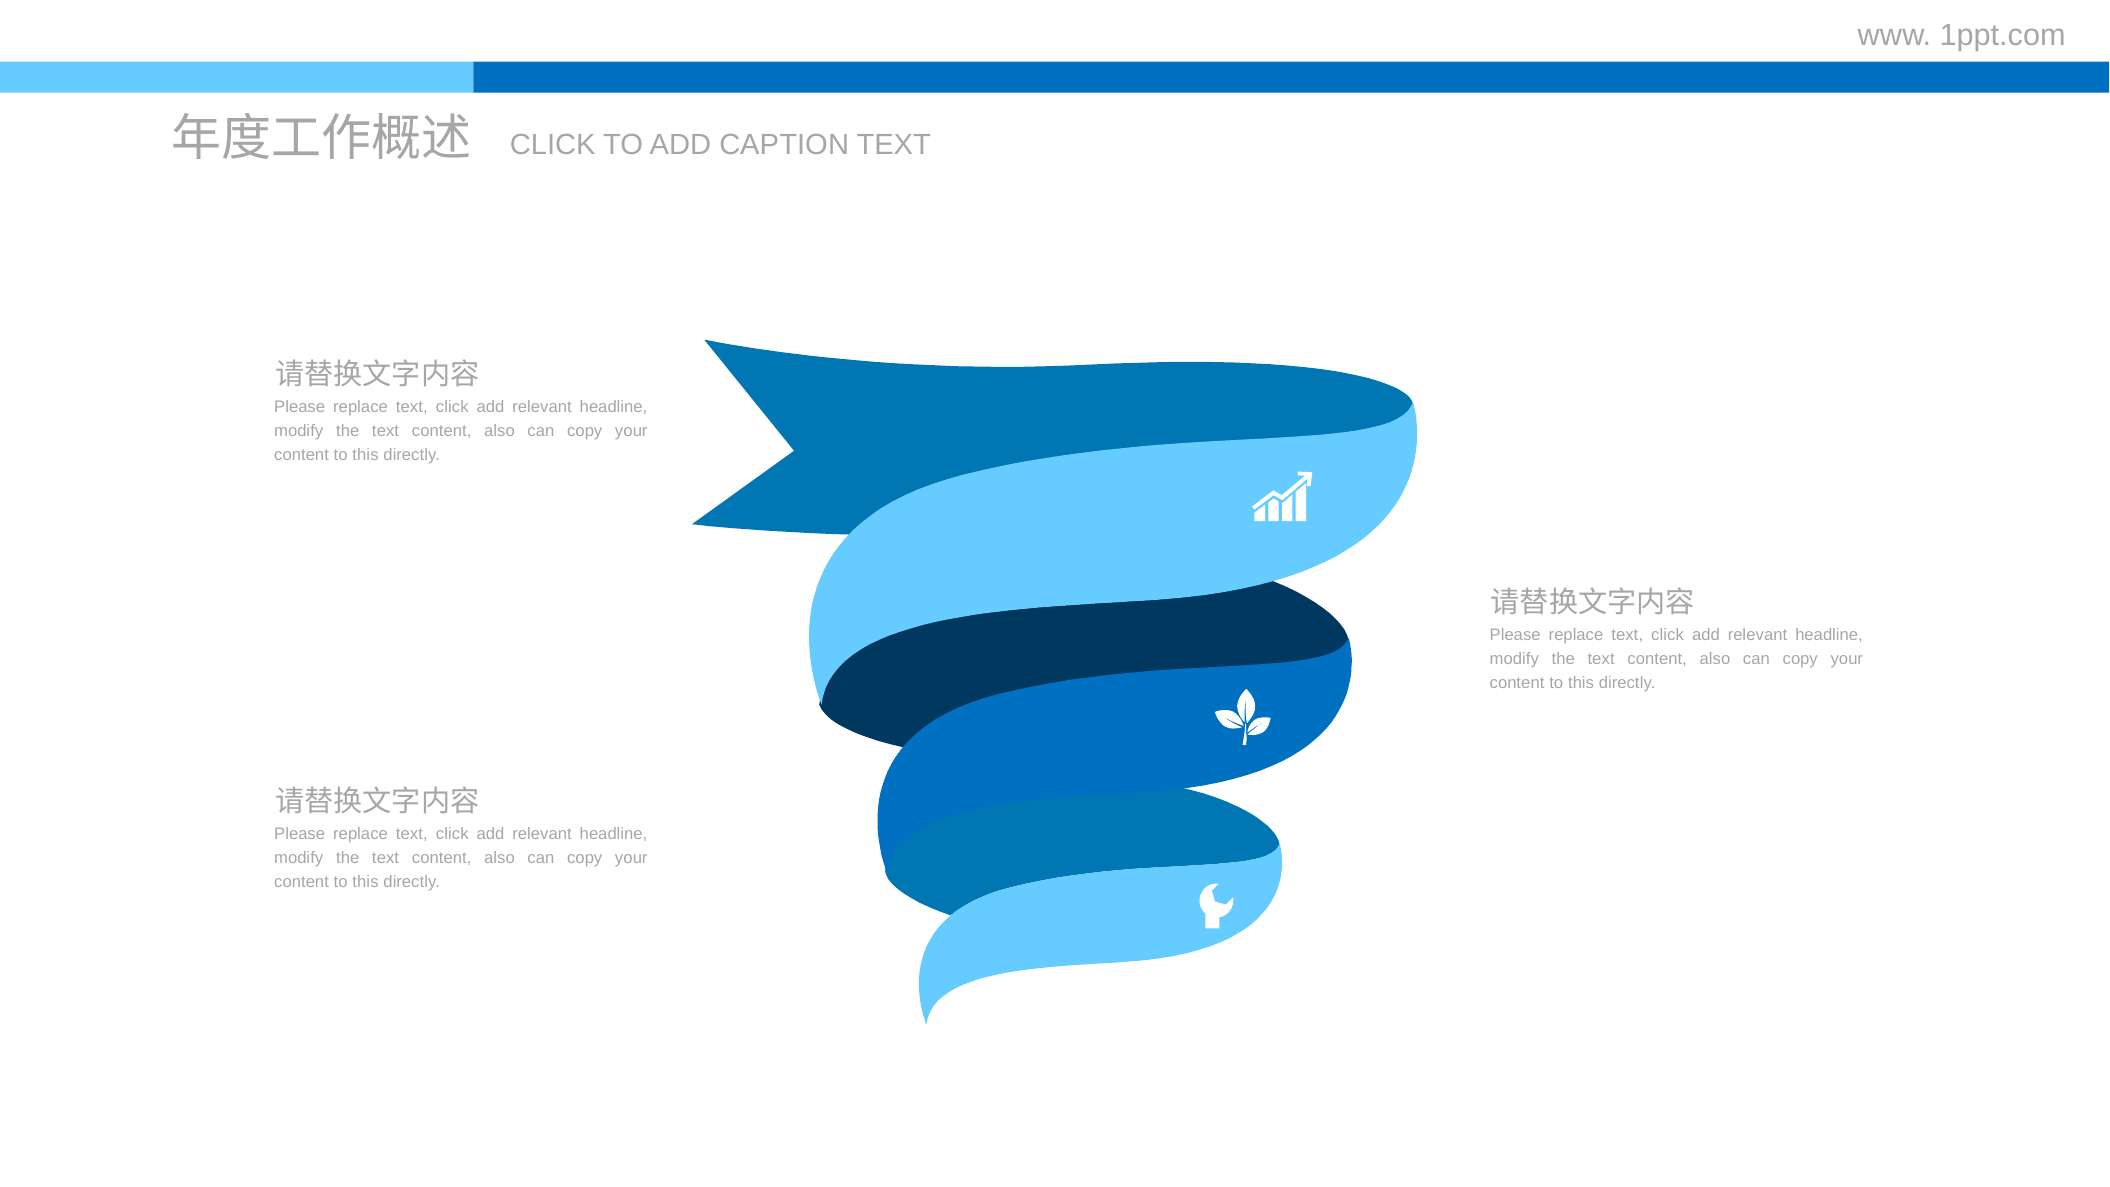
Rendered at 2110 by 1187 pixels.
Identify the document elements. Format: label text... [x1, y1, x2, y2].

text_box [877, 667, 1199, 874]
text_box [1199, 471, 1313, 929]
text_box Please replace text, click add relevant headline, modify the text content, also can copy your content to this directly. [259, 384, 663, 471]
text_box 请替换文字内容 [1475, 569, 1711, 626]
text_box 请替换文字内容 [260, 767, 495, 825]
text_box [472, 61, 2110, 94]
text_box [0, 61, 472, 94]
text_box [918, 864, 1245, 1025]
text_box Please replace text, click add relevant headline, modify the text content, also can copy your content to this directly. [1474, 612, 1879, 700]
text_box [691, 339, 1413, 535]
text_box [809, 402, 1418, 705]
text_box 年度工作概述 [128, 105, 472, 166]
text_box CLICK TO ADD CAPTION TEXT [509, 125, 1025, 161]
text_box [1313, 637, 1352, 742]
text_box www. 1ppt.com [1719, 14, 2066, 52]
text_box [885, 789, 1199, 915]
text_box [1313, 601, 1348, 657]
text_box 请替换文字内容 [260, 340, 495, 398]
text_box [819, 596, 1199, 747]
text_box Please replace text, click add relevant headline, modify the text content, also can copy your content to this directly. [259, 811, 663, 898]
